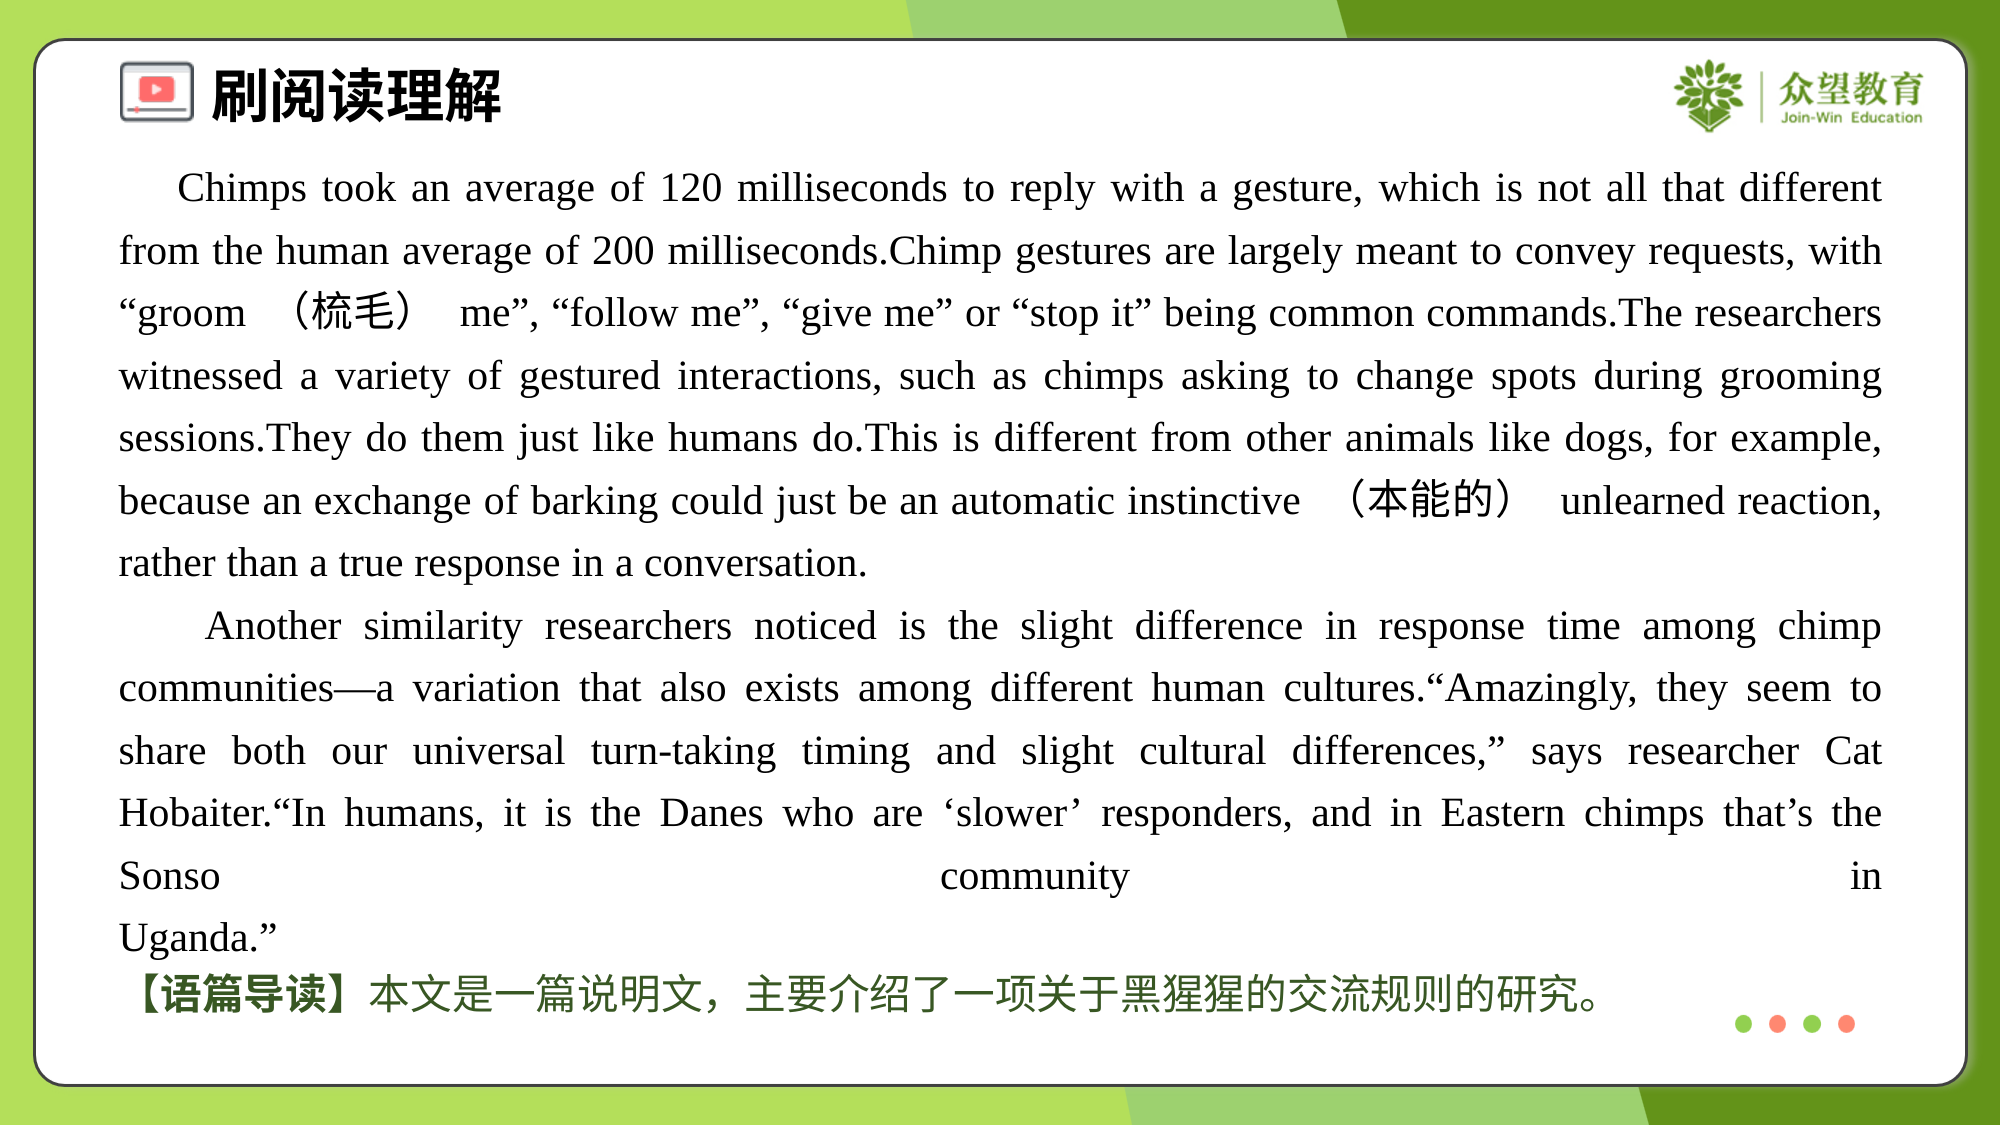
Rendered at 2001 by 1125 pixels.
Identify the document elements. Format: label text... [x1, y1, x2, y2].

text_box 【语篇导读】本文是一篇说明文，主要介绍了一项关于黑猩猩的交流规则的研究。 [118, 955, 1883, 1014]
picture [0, 0, 2000, 1125]
text_box Chimps took an average of 120 milliseconds to reply with a gesture, which is not all that different from the human average of 200 milliseconds.Chimp gestures are largely meant to convey requests, with “groom （梳毛） me”, “follow me”, “give me” or “stop it” being common commands.The researchers witnessed a variety of gestured interactions, such as chimps asking to change spots during grooming sessions.They do them just like humans do.This is different from other animals like dogs, for example, because an exchange of barking could just be an automatic instinctive （本能的） unlearned reaction, rather than a true response in a conversation. Another similarity researchers noticed is the slight difference in response time among chimp communities—a variation that also exists among different human cultures.“Amazingly, they seem to share both our universal turn-taking timing and slight cultural differences,” says researcher Cat Hobaiter.“In humans, it is the Danes who are ‘slower’ responders, and in Eastern chimps that’s the Sonso community in Uganda.”#1.4 [118, 147, 1883, 954]
